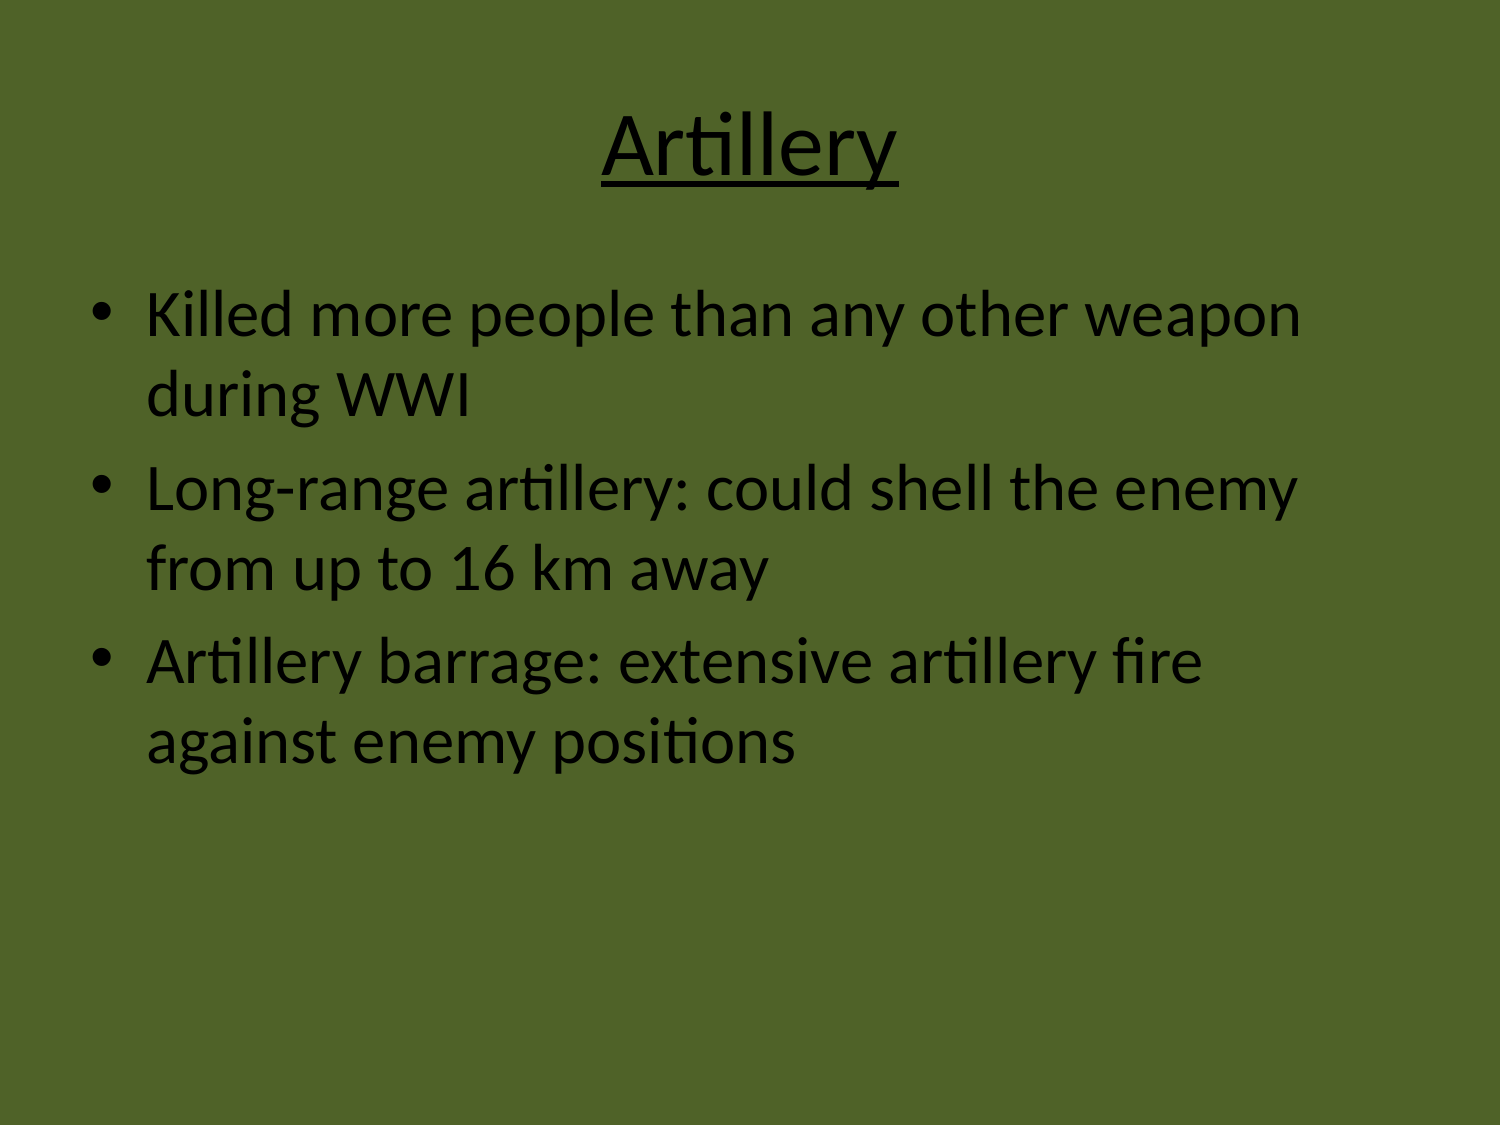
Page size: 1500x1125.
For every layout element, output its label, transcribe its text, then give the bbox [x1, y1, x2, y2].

title Artillery [75, 45, 1425, 233]
list Killed more people than any other weapon during WWI Long-range artillery: could shell the enemy from up to 16 km away Artillery barrage: extensive artillery fire against enemy positions [75, 262, 1425, 1005]
